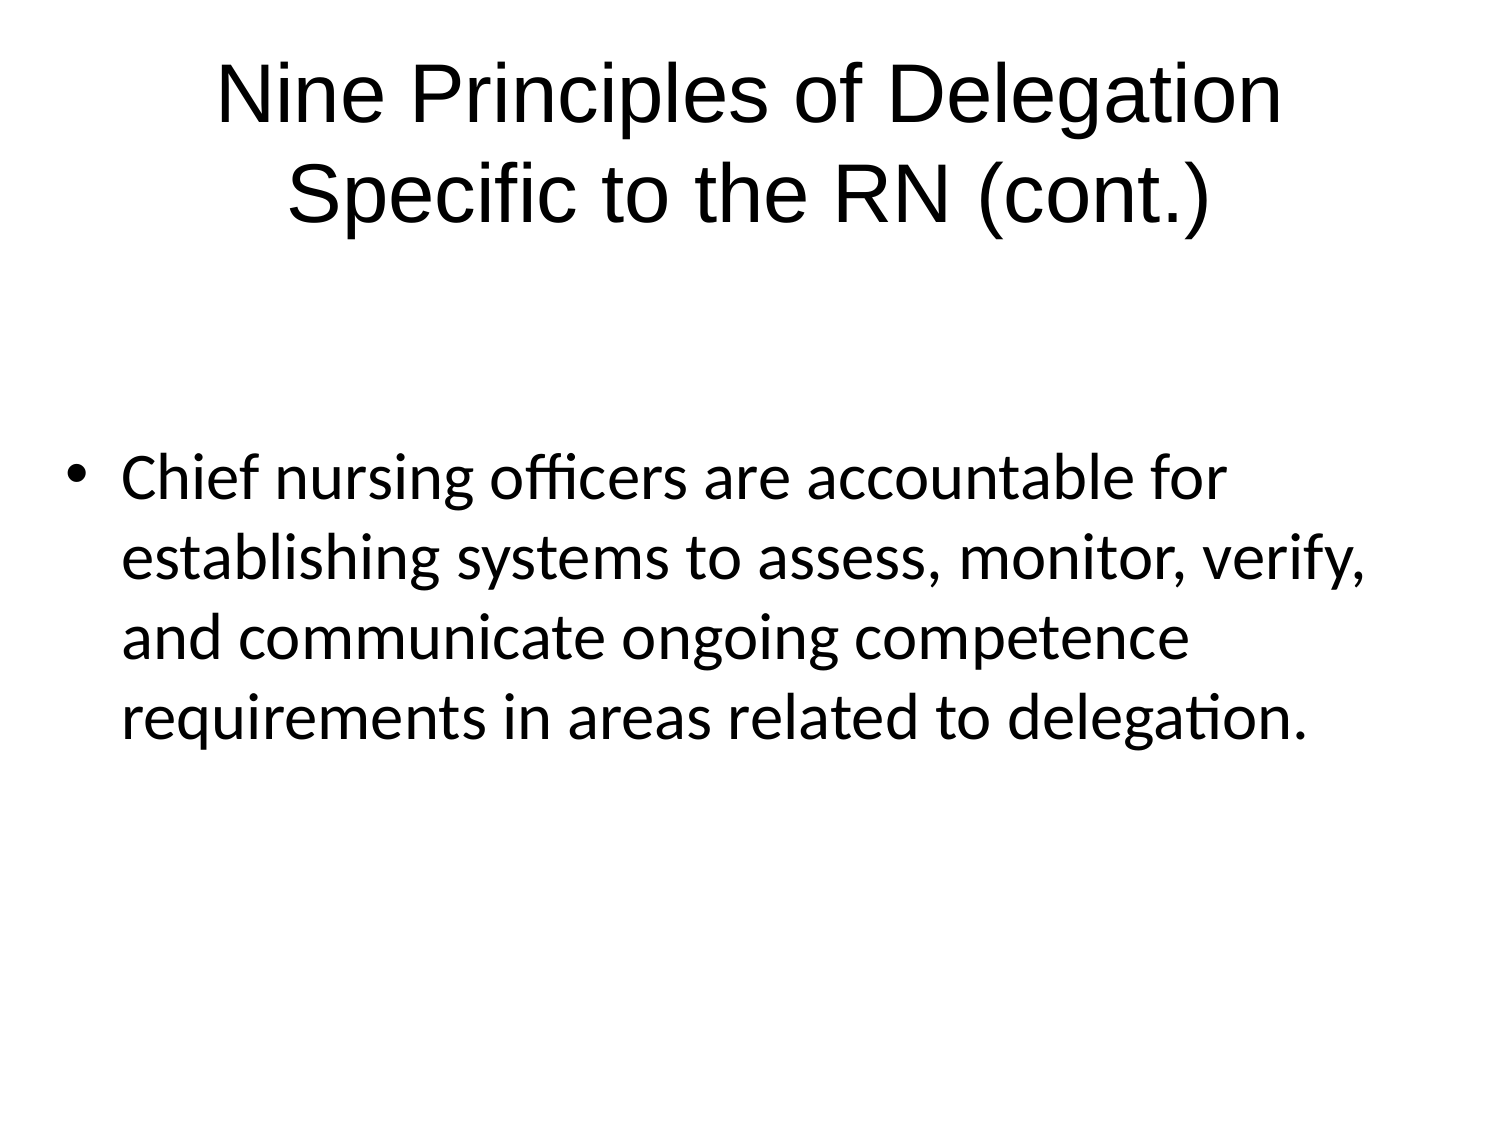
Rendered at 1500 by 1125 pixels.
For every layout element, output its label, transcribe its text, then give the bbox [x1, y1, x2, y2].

title Nine Principles of Delegation Specific to the RN (cont.) [74, 44, 1426, 233]
list Chief nursing officers are accountable for establishing systems to assess, monitor, verify, and communicate ongoing competence requirements in areas related to delegation. [49, 424, 1401, 1125]
